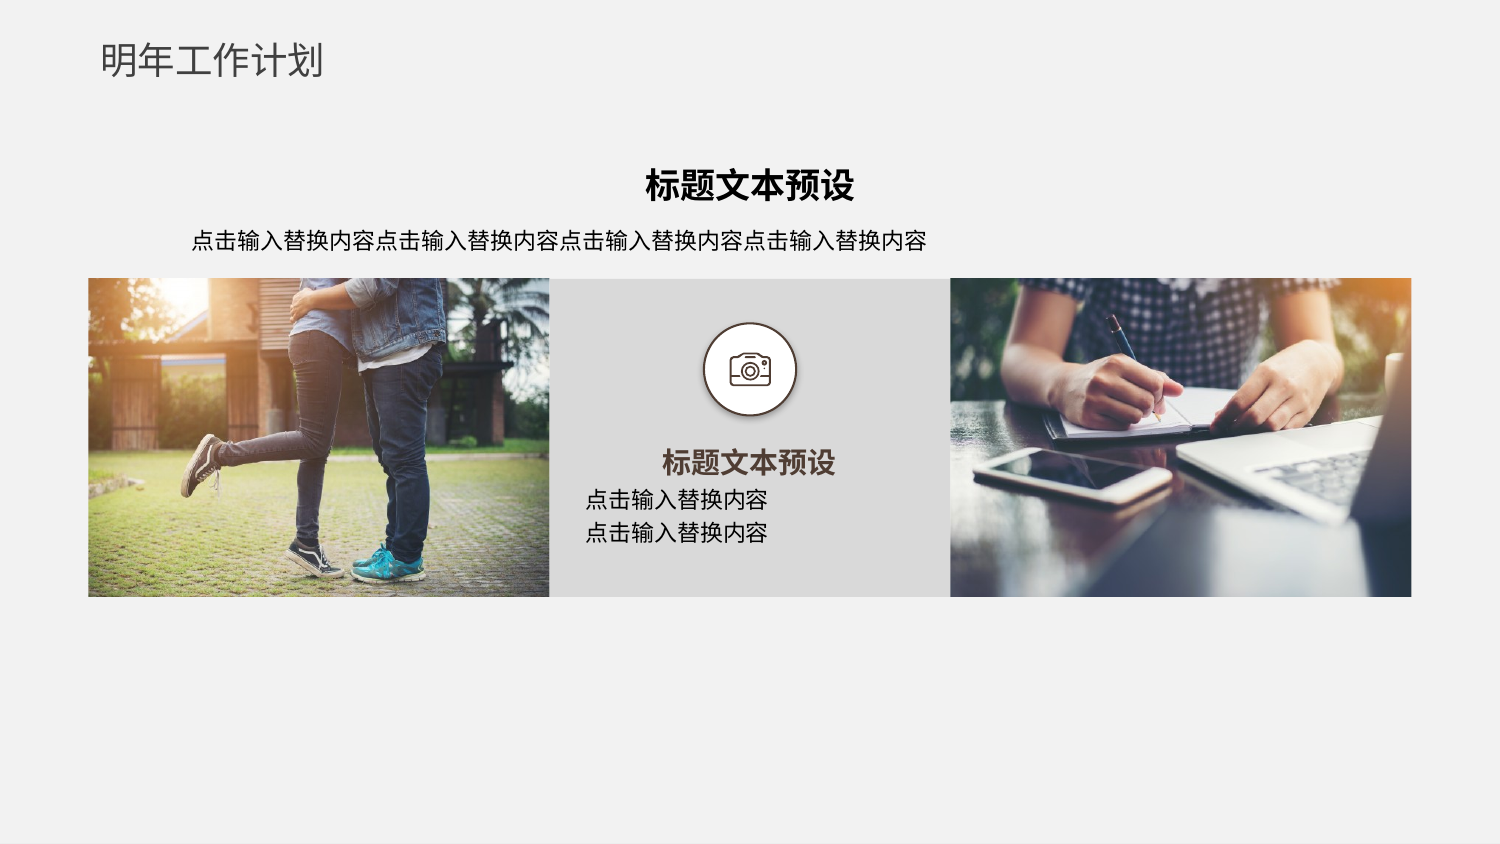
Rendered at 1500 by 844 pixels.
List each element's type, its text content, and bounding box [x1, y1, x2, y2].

text_box [948, 279, 1414, 599]
text_box 标题文本预设 [573, 444, 927, 479]
text_box 点击输入替换内容 点击输入替换内容 [573, 479, 927, 557]
text_box 标题文本预设 [88, 156, 1412, 214]
text_box [86, 277, 552, 599]
text_box [729, 352, 771, 387]
text_box [703, 322, 797, 417]
text_box 明年工作计划 [100, 28, 450, 91]
text_box [552, 279, 948, 599]
text_box 点击输入替换内容点击输入替换内容点击输入替换内容点击输入替换内容 [176, 213, 1500, 279]
